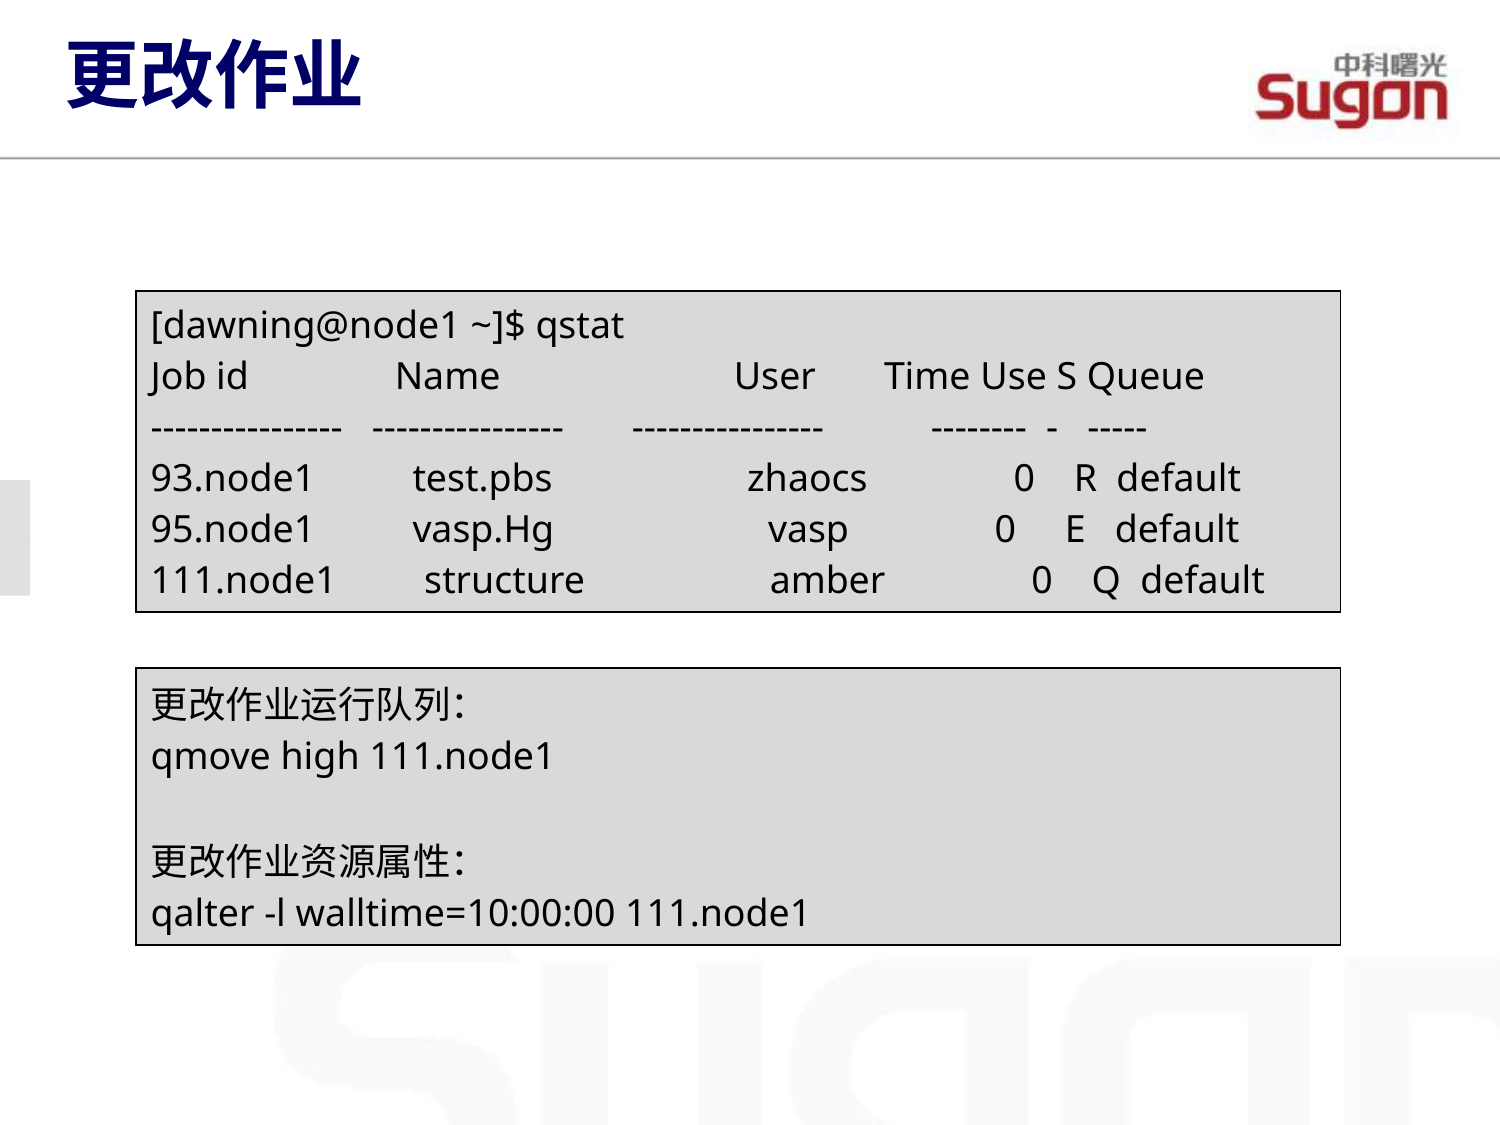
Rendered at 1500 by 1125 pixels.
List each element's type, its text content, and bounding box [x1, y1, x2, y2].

text_box [0, 480, 31, 534]
table_header [dawning@node1 ~]$ qstat Job id Name User Time Use S Queue ---------------- ---------------- ---------------- -------- - ----- 93.node1 test.pbs zhaocs 0 R default 95.node1 vasp.Hg vasp 0 E default 111.node1 structure amber 0 Q default [137, 292, 1340, 611]
text_box [0, 534, 31, 596]
picture [0, 0, 1500, 1125]
text_box 更改作业 [49, 18, 1400, 126]
table_header 更改作业运行队列： qmove high 111.node1 更改作业资源属性： qalter -l walltime=10:00:00 111.node1 [137, 669, 1340, 944]
